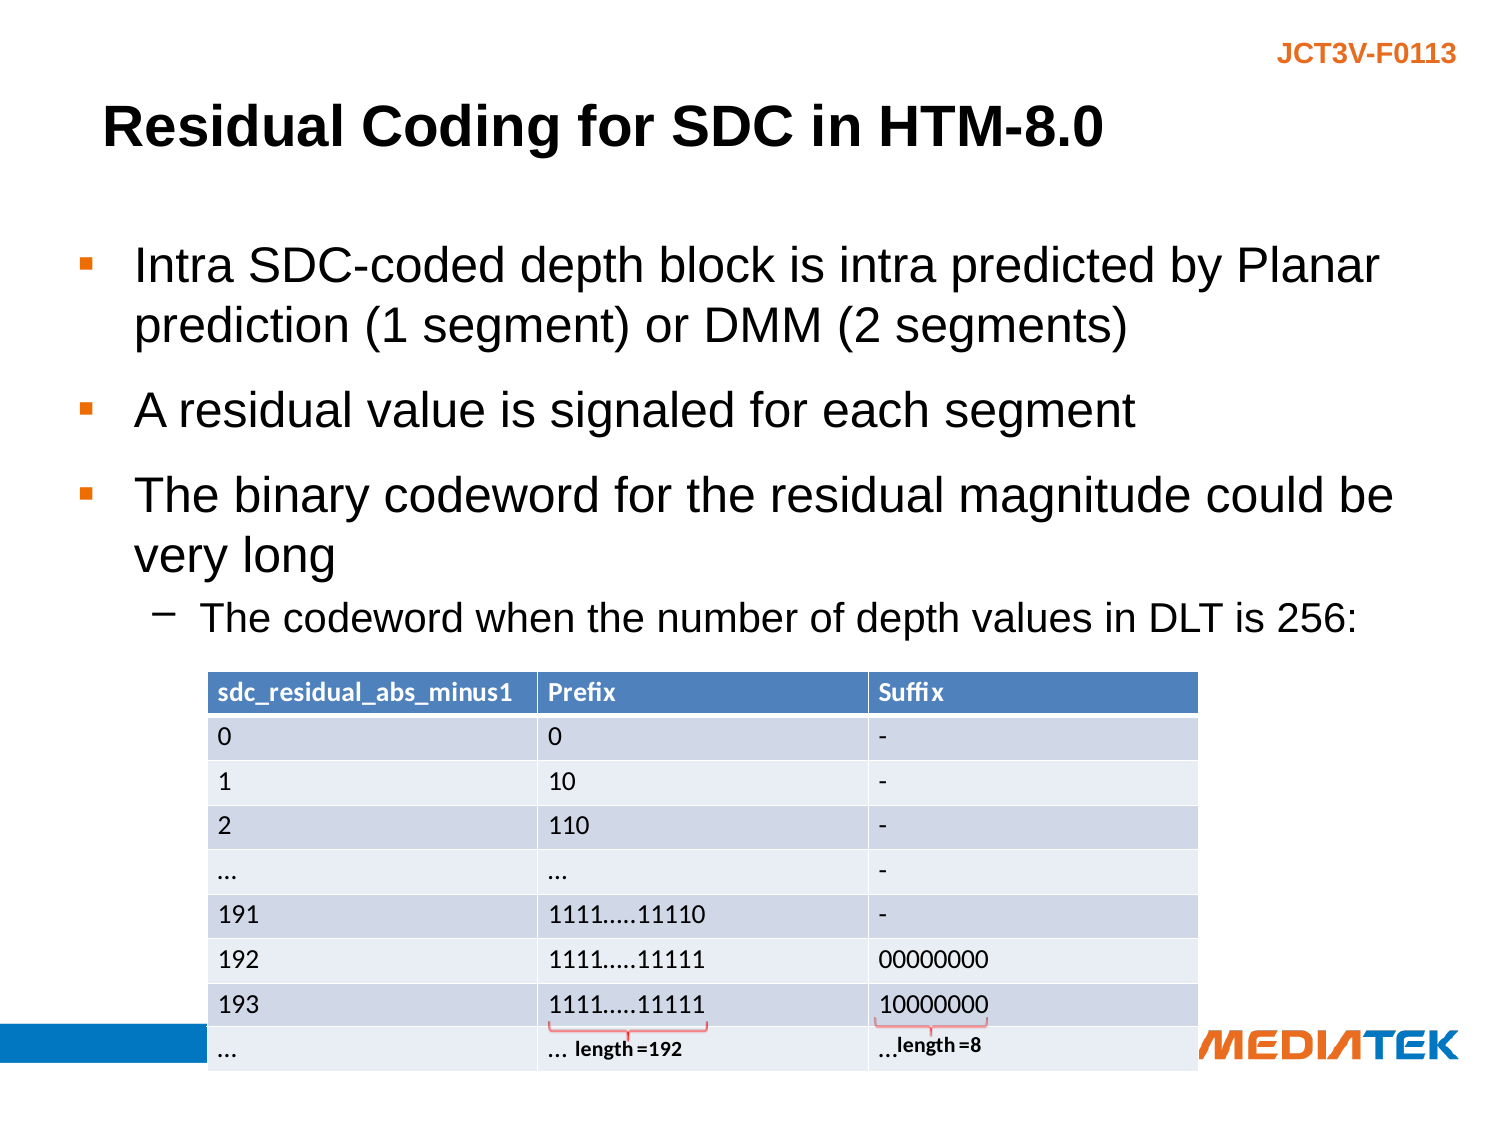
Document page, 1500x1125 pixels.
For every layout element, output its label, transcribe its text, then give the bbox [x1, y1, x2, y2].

picture [0, 656, 1459, 1084]
title Residual Coding for SDC in HTM-8.0 [87, 46, 1410, 201]
list Intra SDC-coded depth block is intra predicted by Planar prediction (1 segment) or DMM (2 segments) A residual value is signaled for each segment The binary codeword for the residual magnitude could be very long The codeword when the number of depth values in DLT is 256: [62, 224, 1424, 1051]
